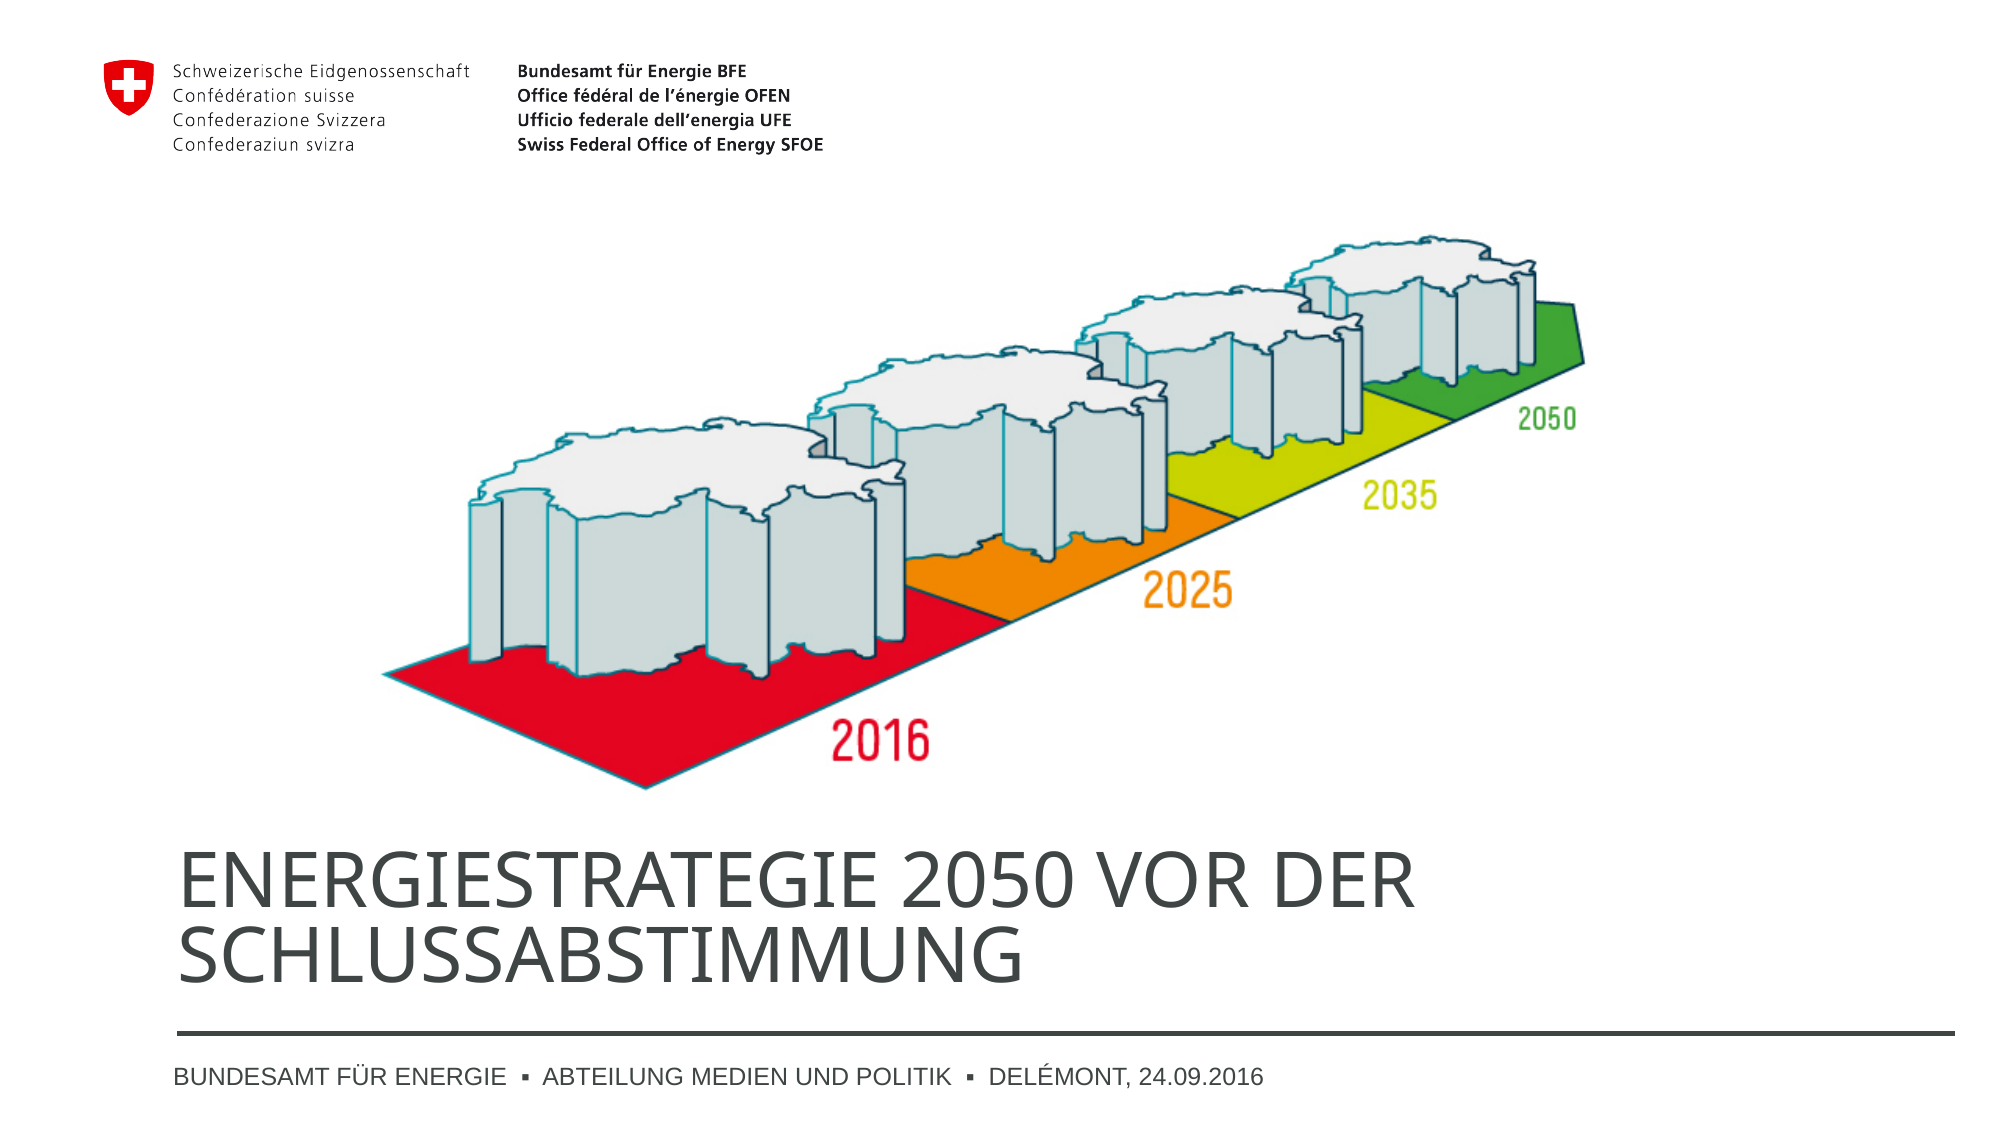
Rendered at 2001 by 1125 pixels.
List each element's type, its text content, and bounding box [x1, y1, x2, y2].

title energiestrategie 2050 vor der schlussabstimmung [177, 810, 1945, 1024]
picture [102, 58, 824, 156]
picture [326, 208, 1710, 799]
